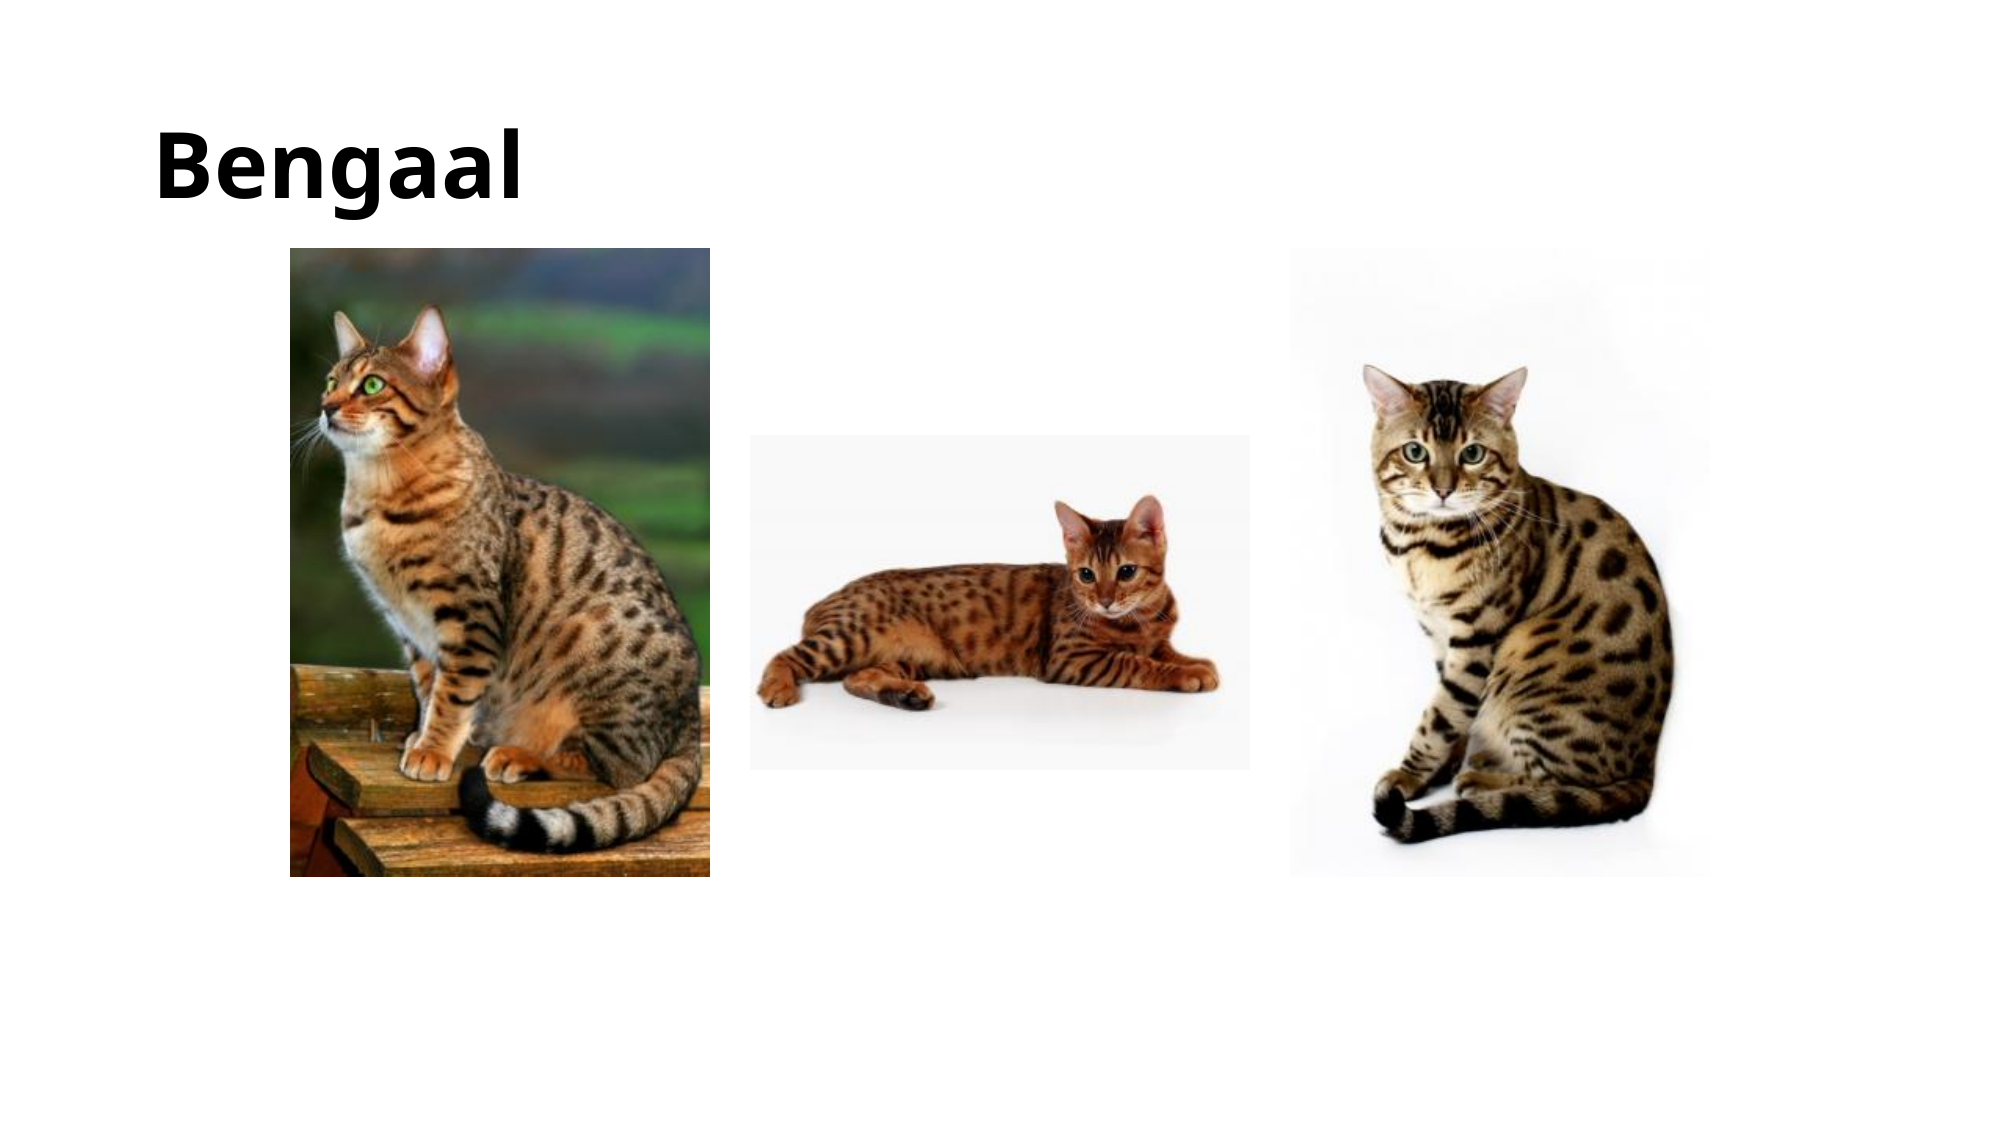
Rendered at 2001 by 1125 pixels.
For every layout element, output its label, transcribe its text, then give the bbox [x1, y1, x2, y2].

title Bengaal [137, 59, 1863, 278]
picture [749, 435, 1250, 770]
picture [1290, 248, 1710, 877]
picture [290, 248, 710, 877]
